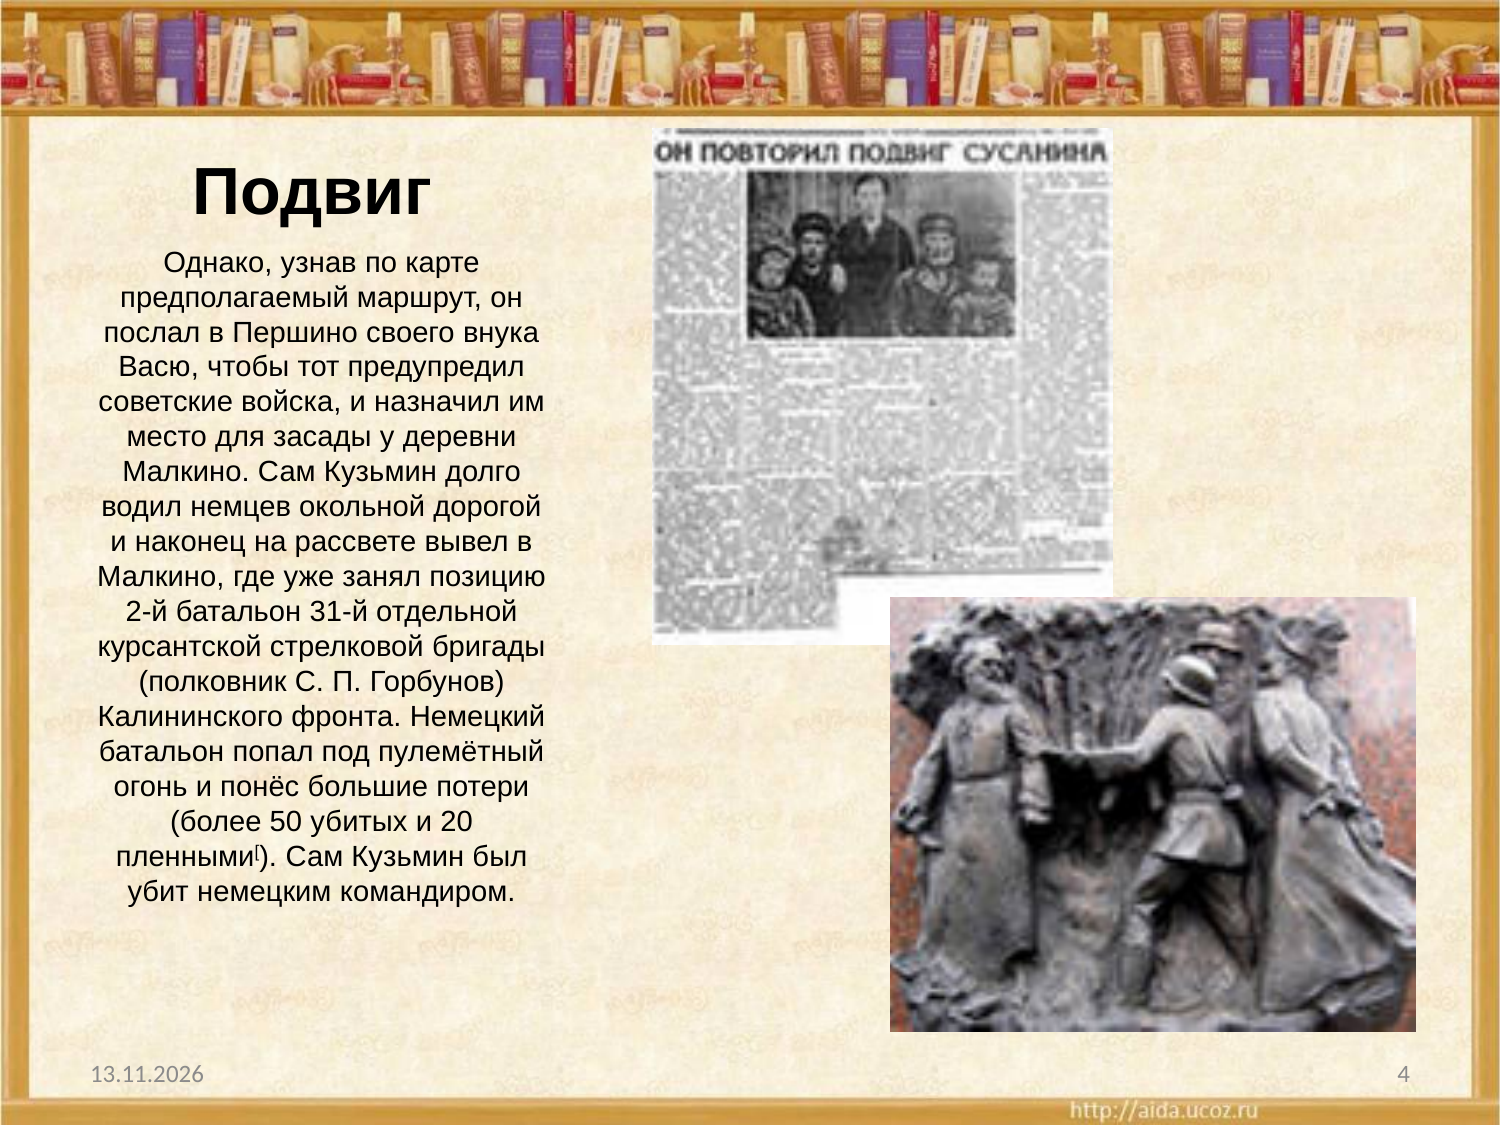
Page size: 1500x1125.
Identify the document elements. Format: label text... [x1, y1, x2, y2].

picture [0, 0, 1500, 1125]
title Подвиг [74, 44, 569, 235]
list Однако, узнав по карте предполагаемый маршрут, он послал в Першино своего внука Васю, чтобы тот предупредил советские войска, и назначил им место для засады у деревни Малкино. Сам Кузьмин долго водил немцев окольной дорогой и наконец на рассвете вывел в Малкино, где уже занял позицию 2-й батальон 31-й отдельной курсантской стрелковой бригады (полковник С. П. Горбунов) Калининского фронта. Немецкий батальон попал под пулемётный огонь и понёс большие потери (более 50 убитых и 20 пленными[). Сам Кузьмин был убит немецким командиром. [74, 235, 569, 1006]
slide_number 4 [1074, 1042, 1425, 1103]
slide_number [75, 1042, 425, 1103]
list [651, 128, 1113, 645]
